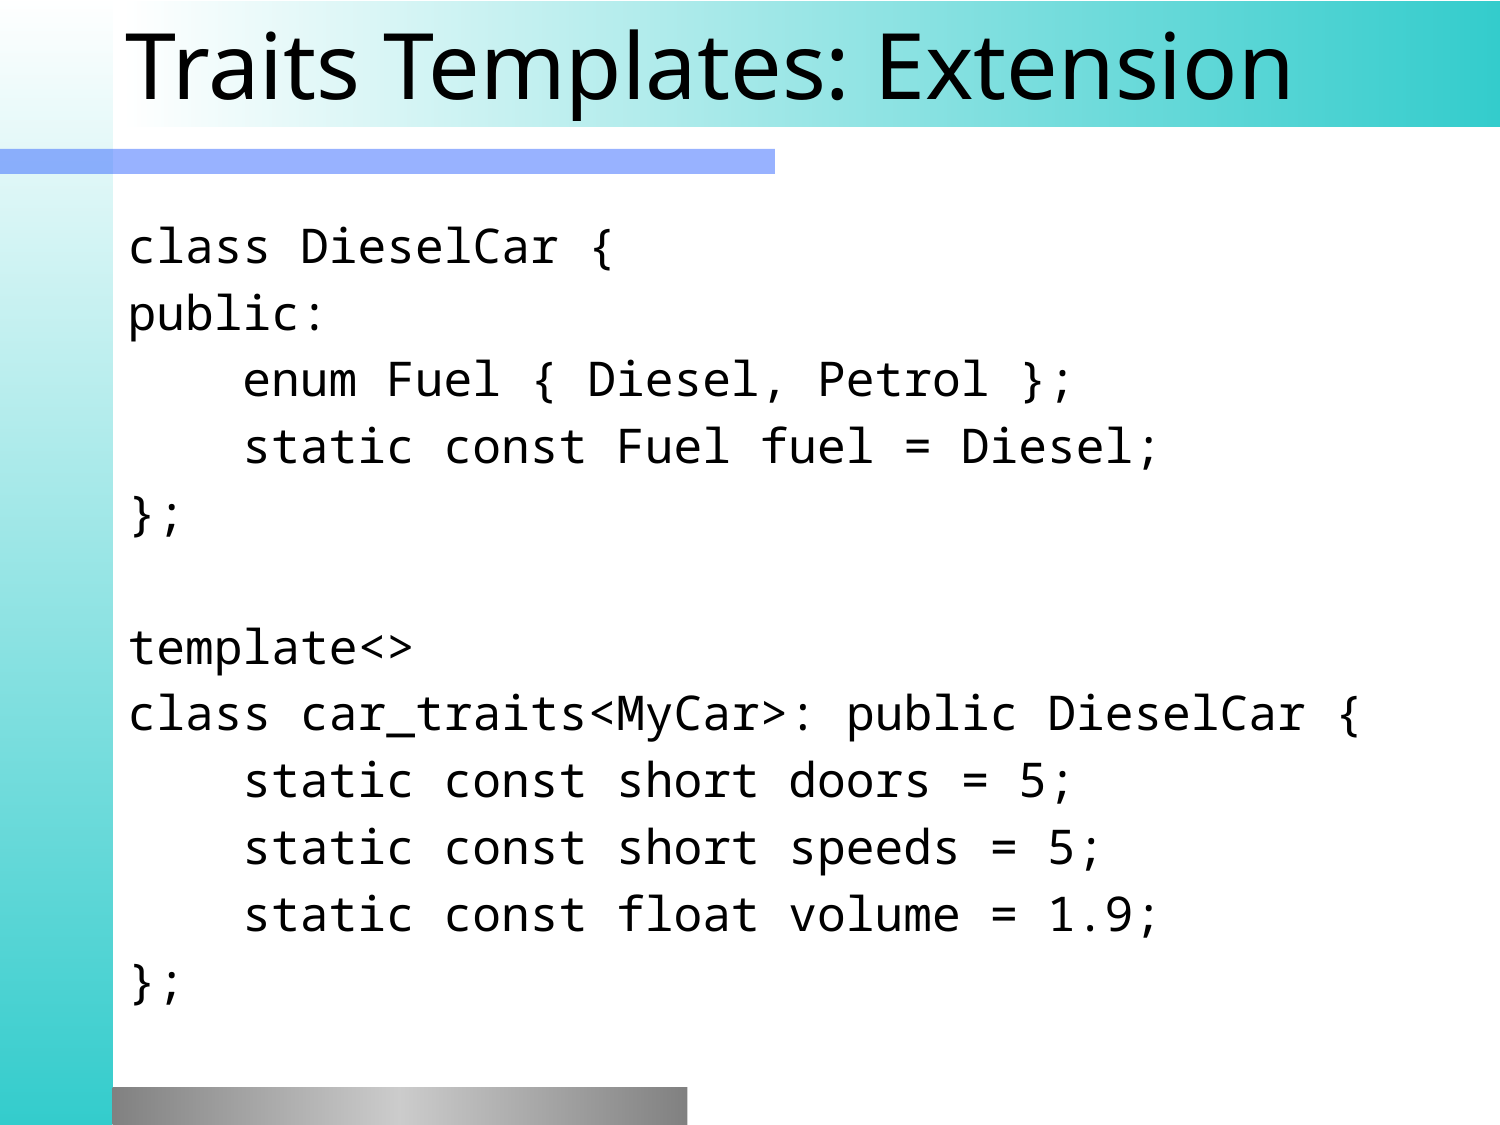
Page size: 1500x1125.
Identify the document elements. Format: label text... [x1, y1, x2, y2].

title Traits Templates: Extension [110, 0, 1500, 126]
list class DieselCar { public: enum Fuel { Diesel, Petrol }; static const Fuel fuel = Diesel; }; template<> class car_traits<MyCar>: public DieselCar { static const short doors = 5; static const short speeds = 5; static const float volume = 1.9; }; [112, 207, 1388, 1073]
